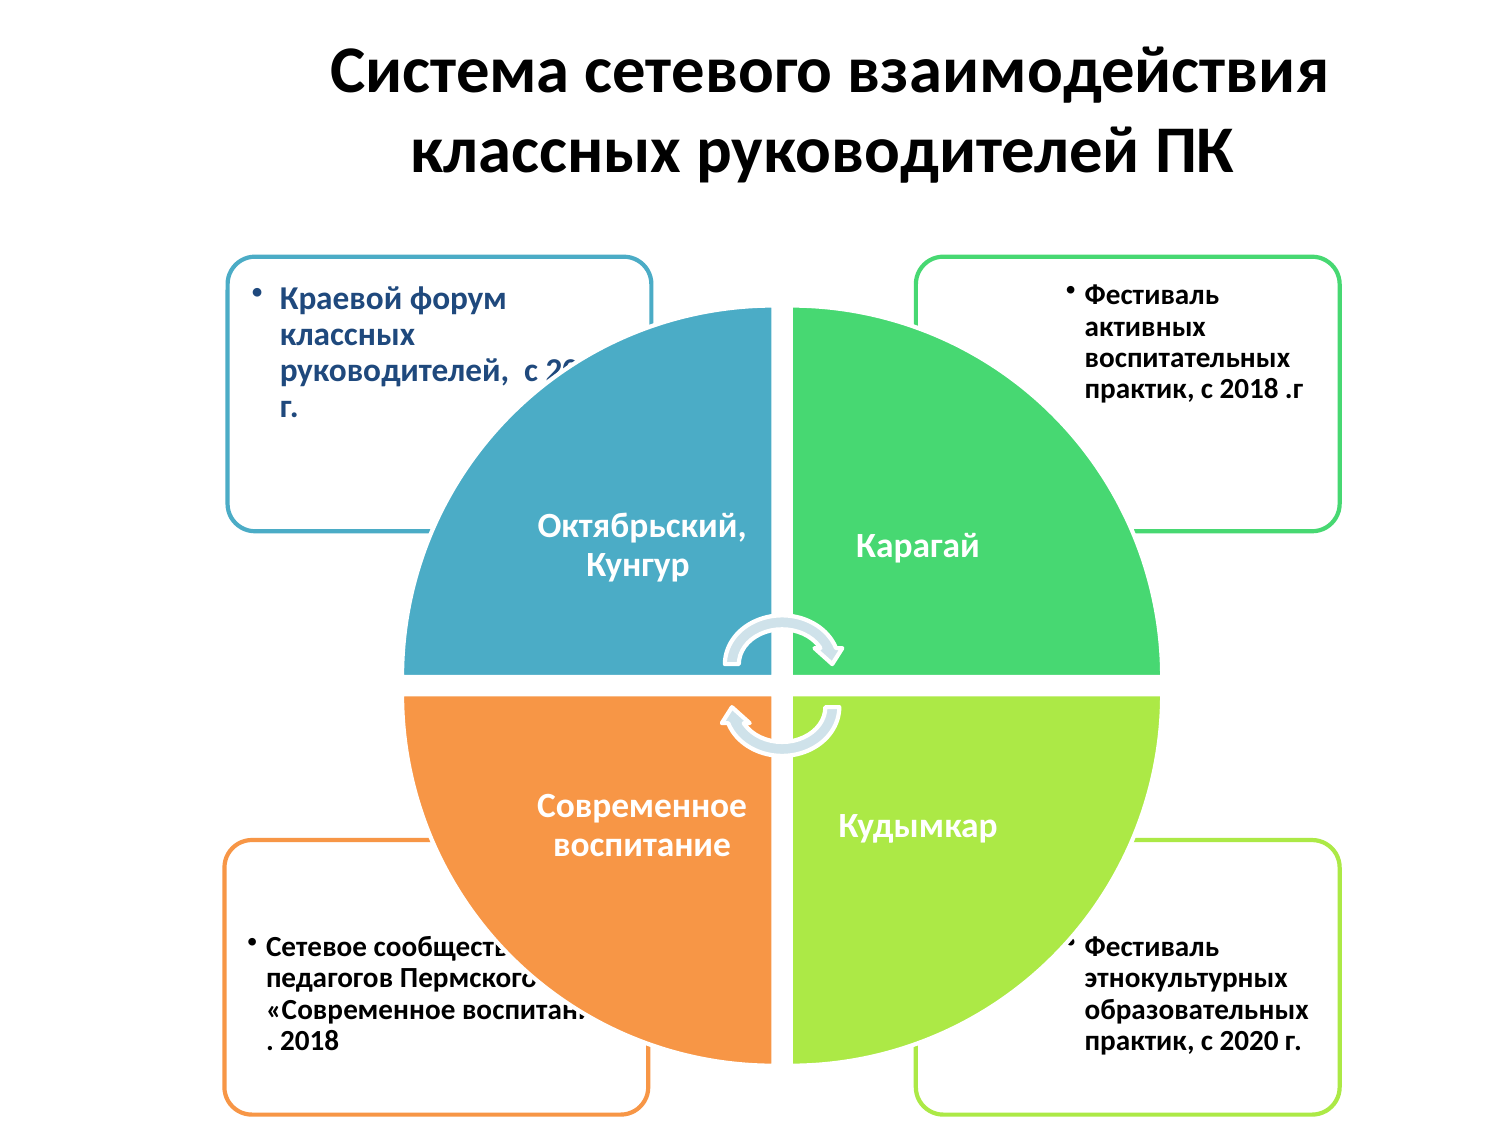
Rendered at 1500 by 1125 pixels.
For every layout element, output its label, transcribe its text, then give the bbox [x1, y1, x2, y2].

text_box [100, 256, 1465, 1115]
title Система сетевого взаимодействия классных руководителей ПК [282, 54, 1379, 158]
